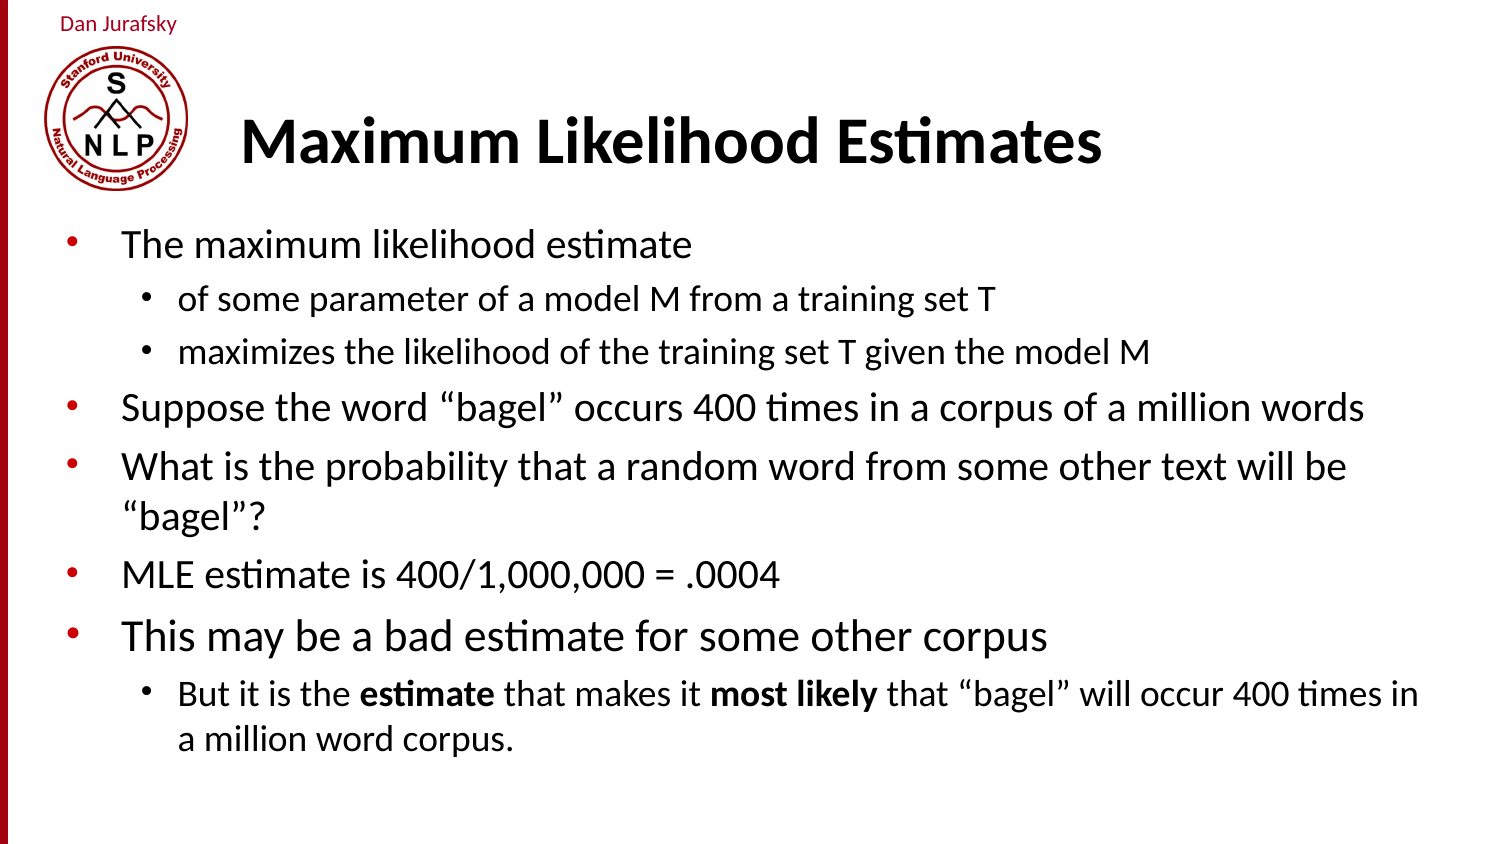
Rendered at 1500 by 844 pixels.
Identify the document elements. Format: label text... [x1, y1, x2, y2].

picture [44, 46, 188, 191]
title Maximum Likelihood Estimates [225, 62, 1450, 185]
list The maximum likelihood estimate of some parameter of a model M from a training set T maximizes the likelihood of the training set T given the model M Suppose the word “bagel” occurs 400 times in a corpus of a million words What is the probability that a random word from some other text will be “bagel”? MLE estimate is 400/1,000,000 = .0004 This may be a bad estimate for some other corpus But it is the estimate that makes it most likely that “bagel” will occur 400 times in a million word corpus. [50, 209, 1450, 810]
